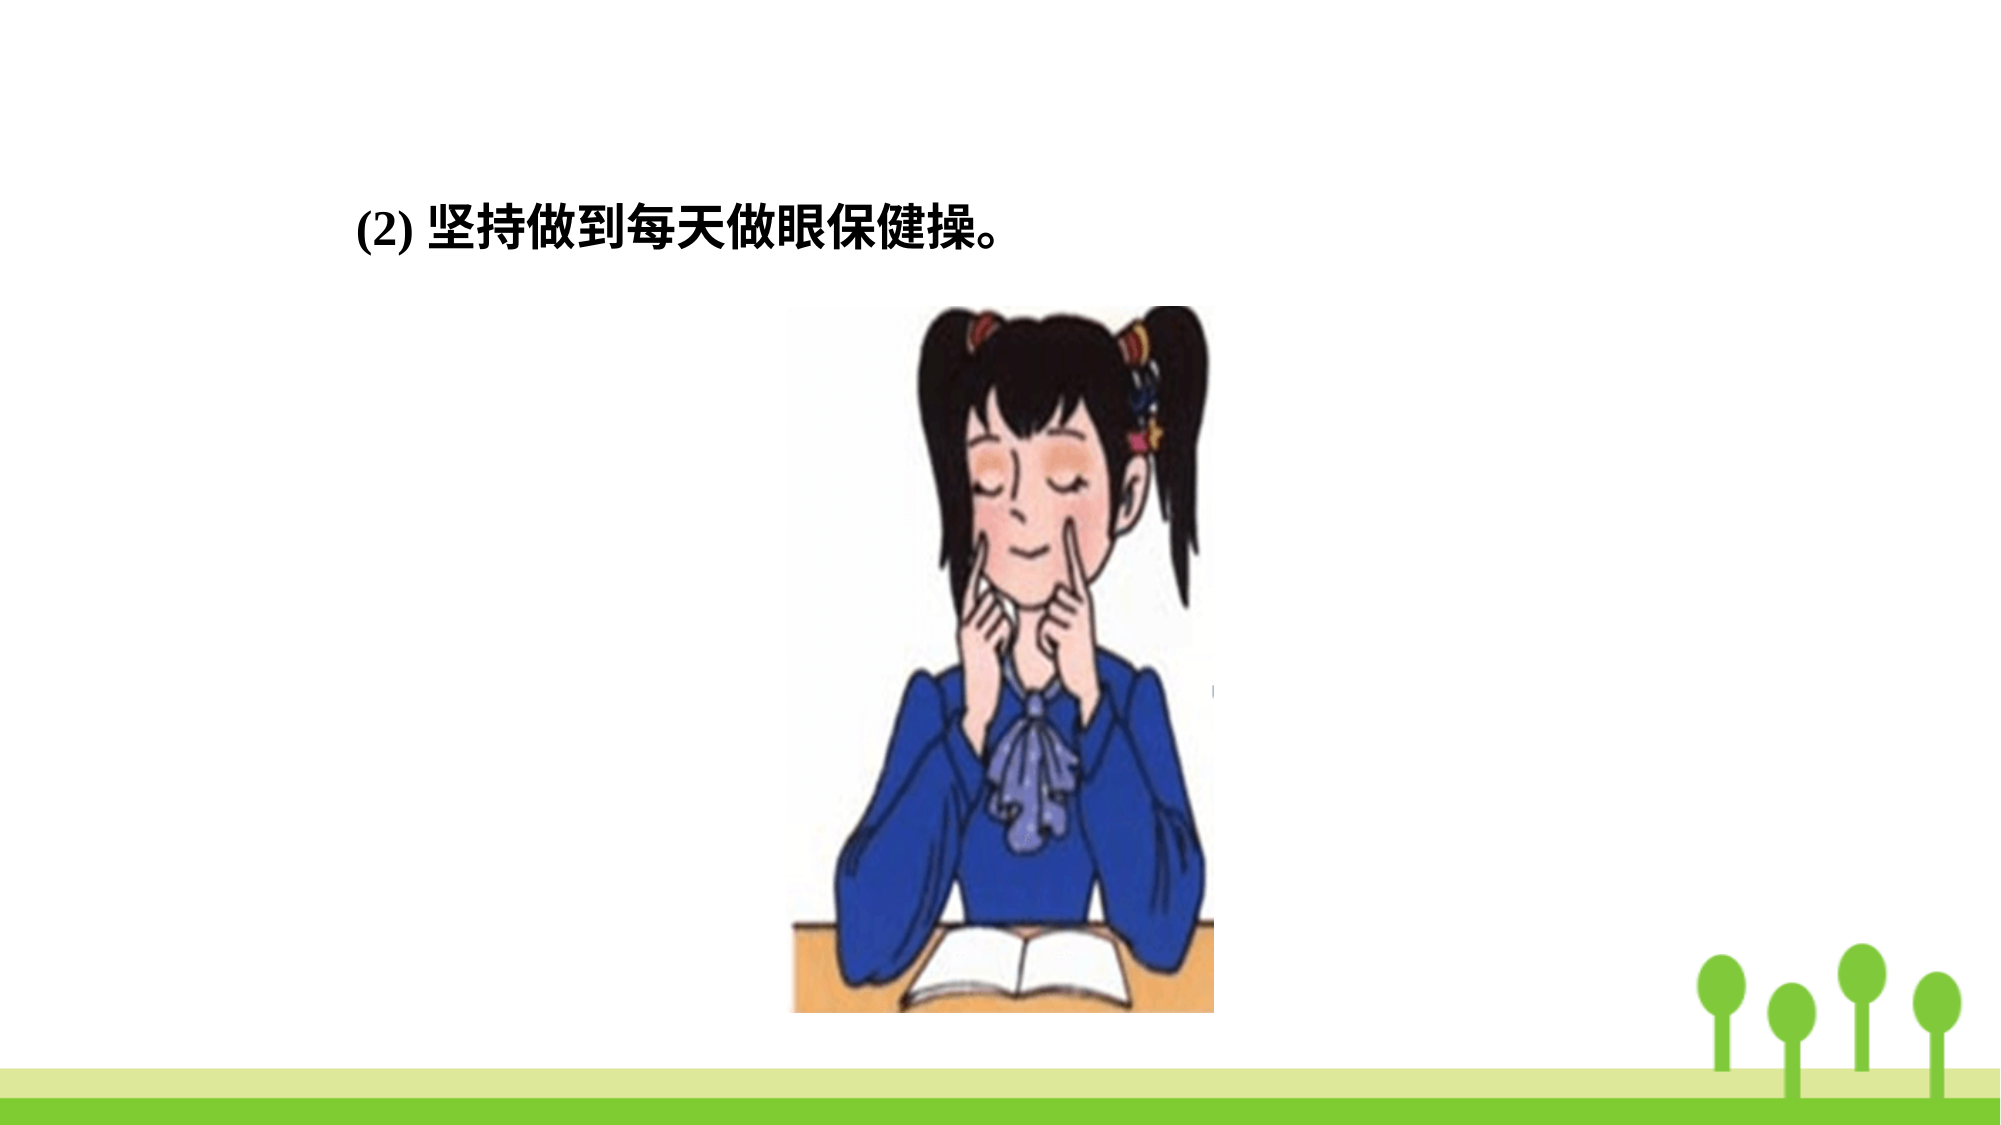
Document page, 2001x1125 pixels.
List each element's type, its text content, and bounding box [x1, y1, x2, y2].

picture [0, 0, 2001, 1125]
text_box (2)坚持做到每天做眼保健操。 [340, 157, 1041, 263]
